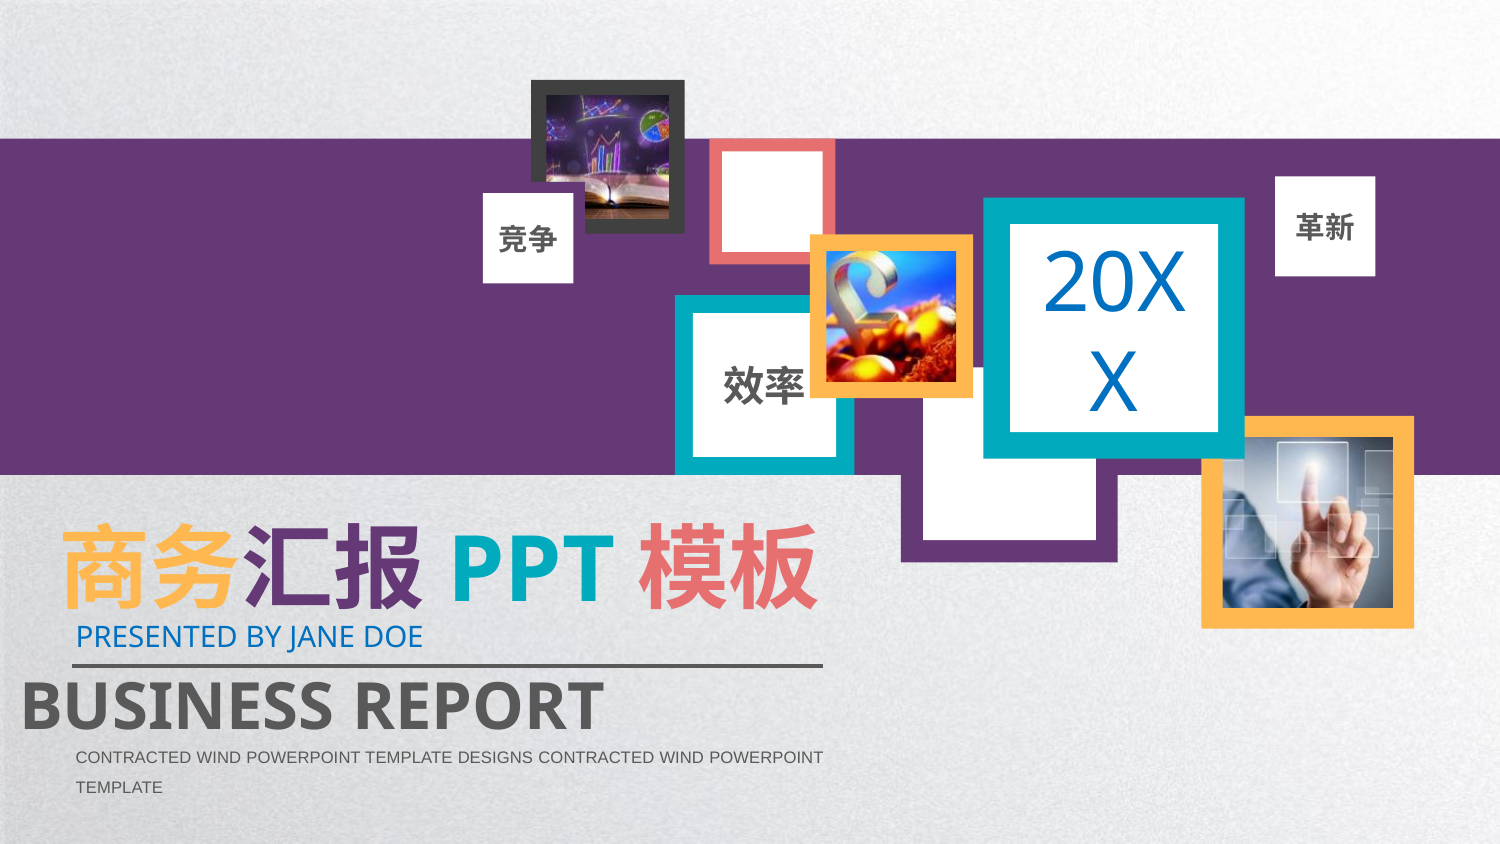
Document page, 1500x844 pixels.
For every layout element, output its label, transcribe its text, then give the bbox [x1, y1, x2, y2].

picture [0, 0, 1500, 138]
text_box [836, 138, 1500, 476]
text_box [809, 234, 974, 399]
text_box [471, 181, 585, 296]
text_box 商务汇报PPT模板 [43, 502, 836, 628]
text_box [983, 197, 1245, 459]
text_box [531, 79, 685, 234]
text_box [1262, 163, 1389, 290]
text_box BUSINESS REPORT [4, 656, 621, 750]
text_box CONTRACTED WIND POWERPOINT TEMPLATE DESIGNS CONTRACTED WIND POWERPOINT TEMPLATE [60, 729, 840, 805]
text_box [1201, 415, 1415, 629]
picture [0, 476, 1500, 844]
text_box PRESENTED BY JANE DOE [60, 625, 497, 661]
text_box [709, 138, 836, 265]
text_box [900, 345, 1118, 563]
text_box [674, 295, 855, 476]
text_box [0, 138, 809, 476]
